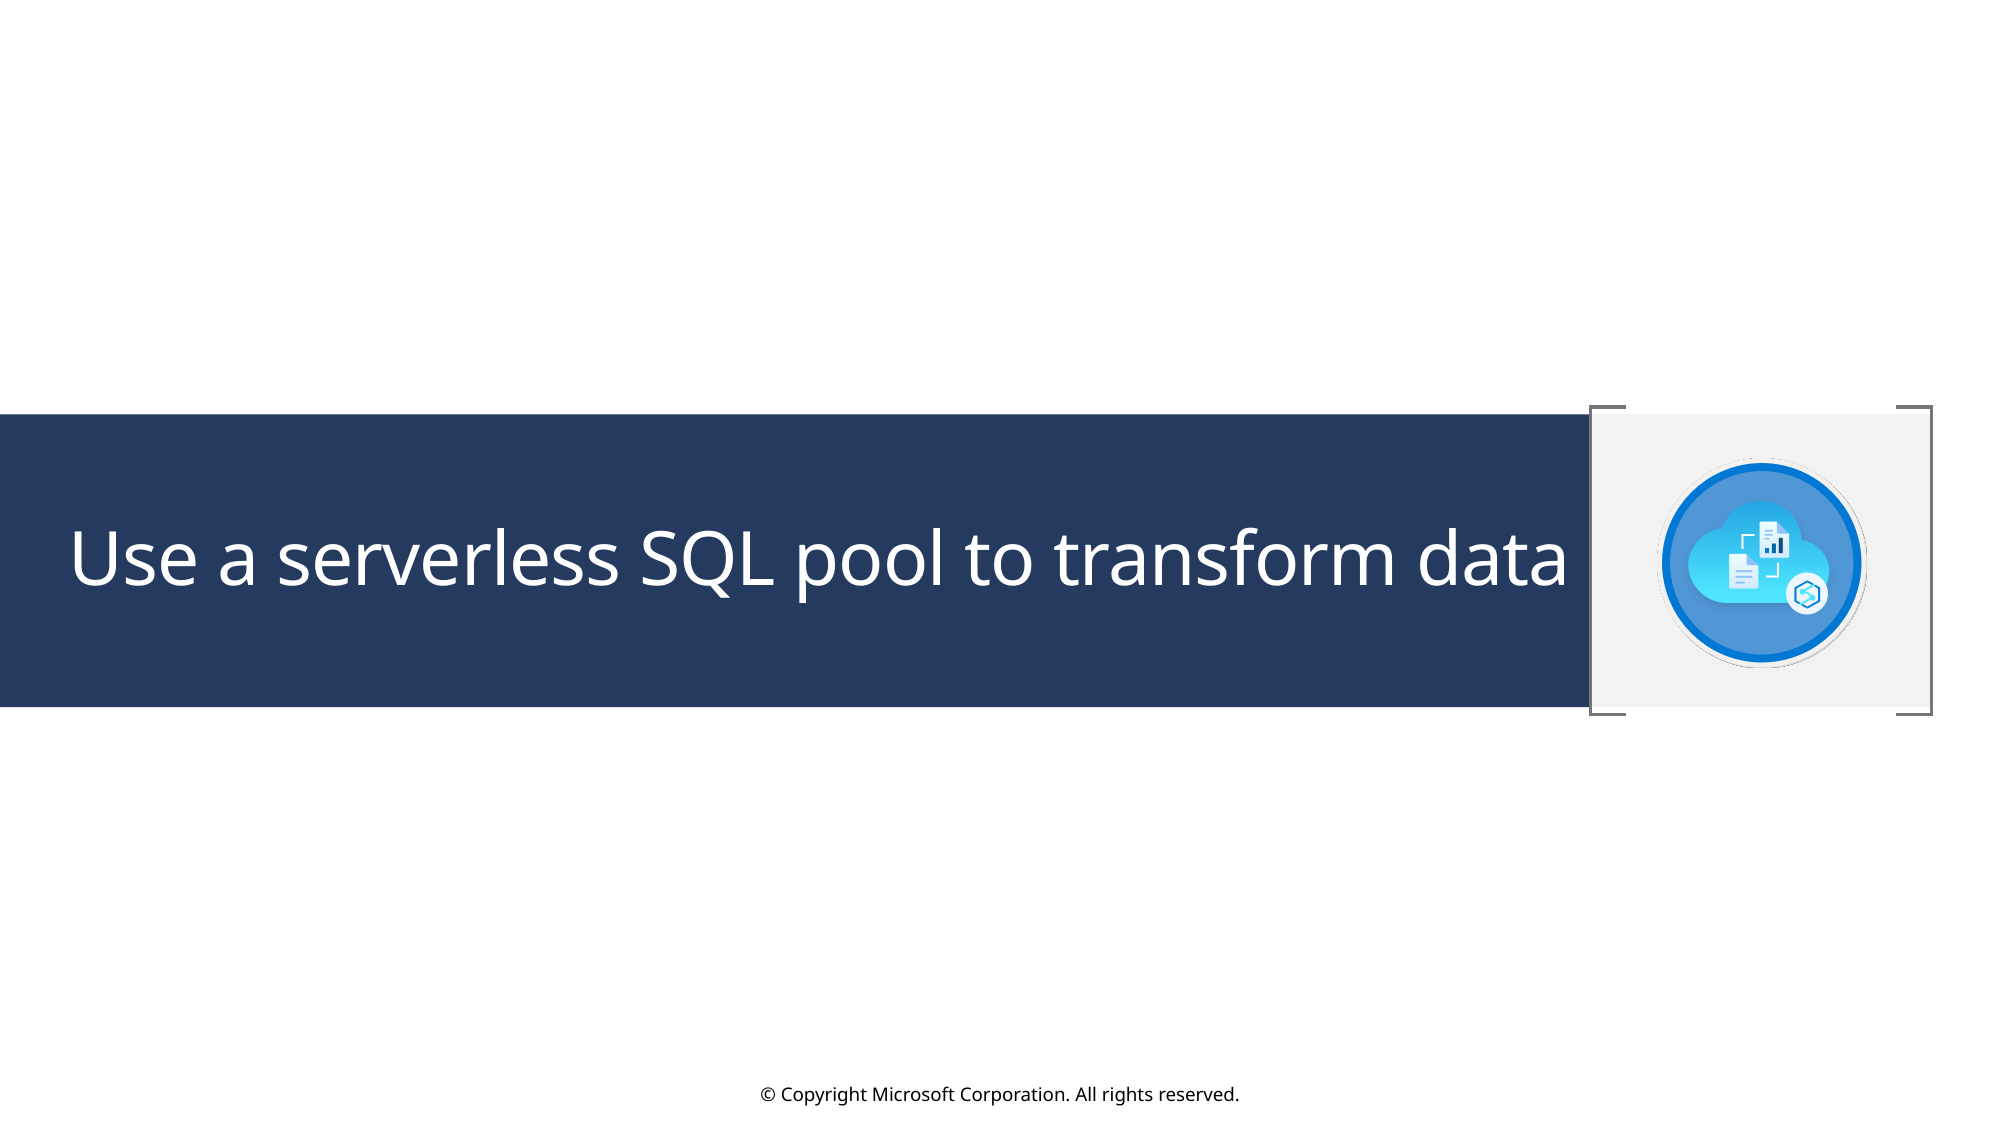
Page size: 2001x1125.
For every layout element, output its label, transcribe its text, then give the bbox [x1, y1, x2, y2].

picture [1656, 457, 1867, 668]
title Use a serverless SQL pool to transform data [68, 414, 1577, 708]
